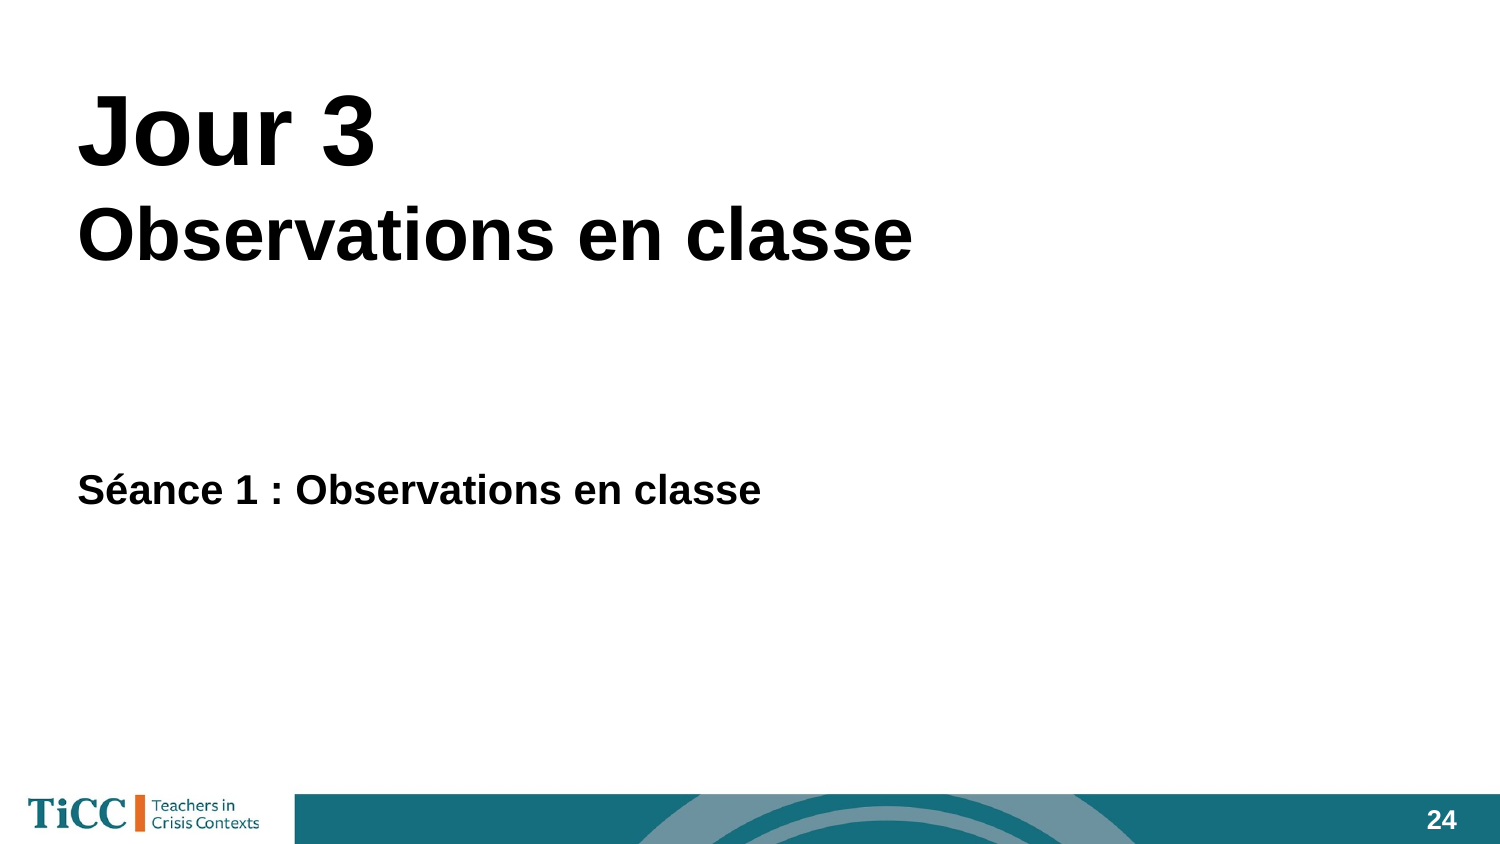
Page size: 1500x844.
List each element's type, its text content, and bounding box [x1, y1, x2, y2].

picture [0, 0, 1500, 844]
subtitle Séance 1 : Observations en classe [62, 429, 1338, 547]
slide_number ‹#› [1134, 796, 1472, 842]
title Jour 3 Observations en classe [62, 14, 1338, 291]
